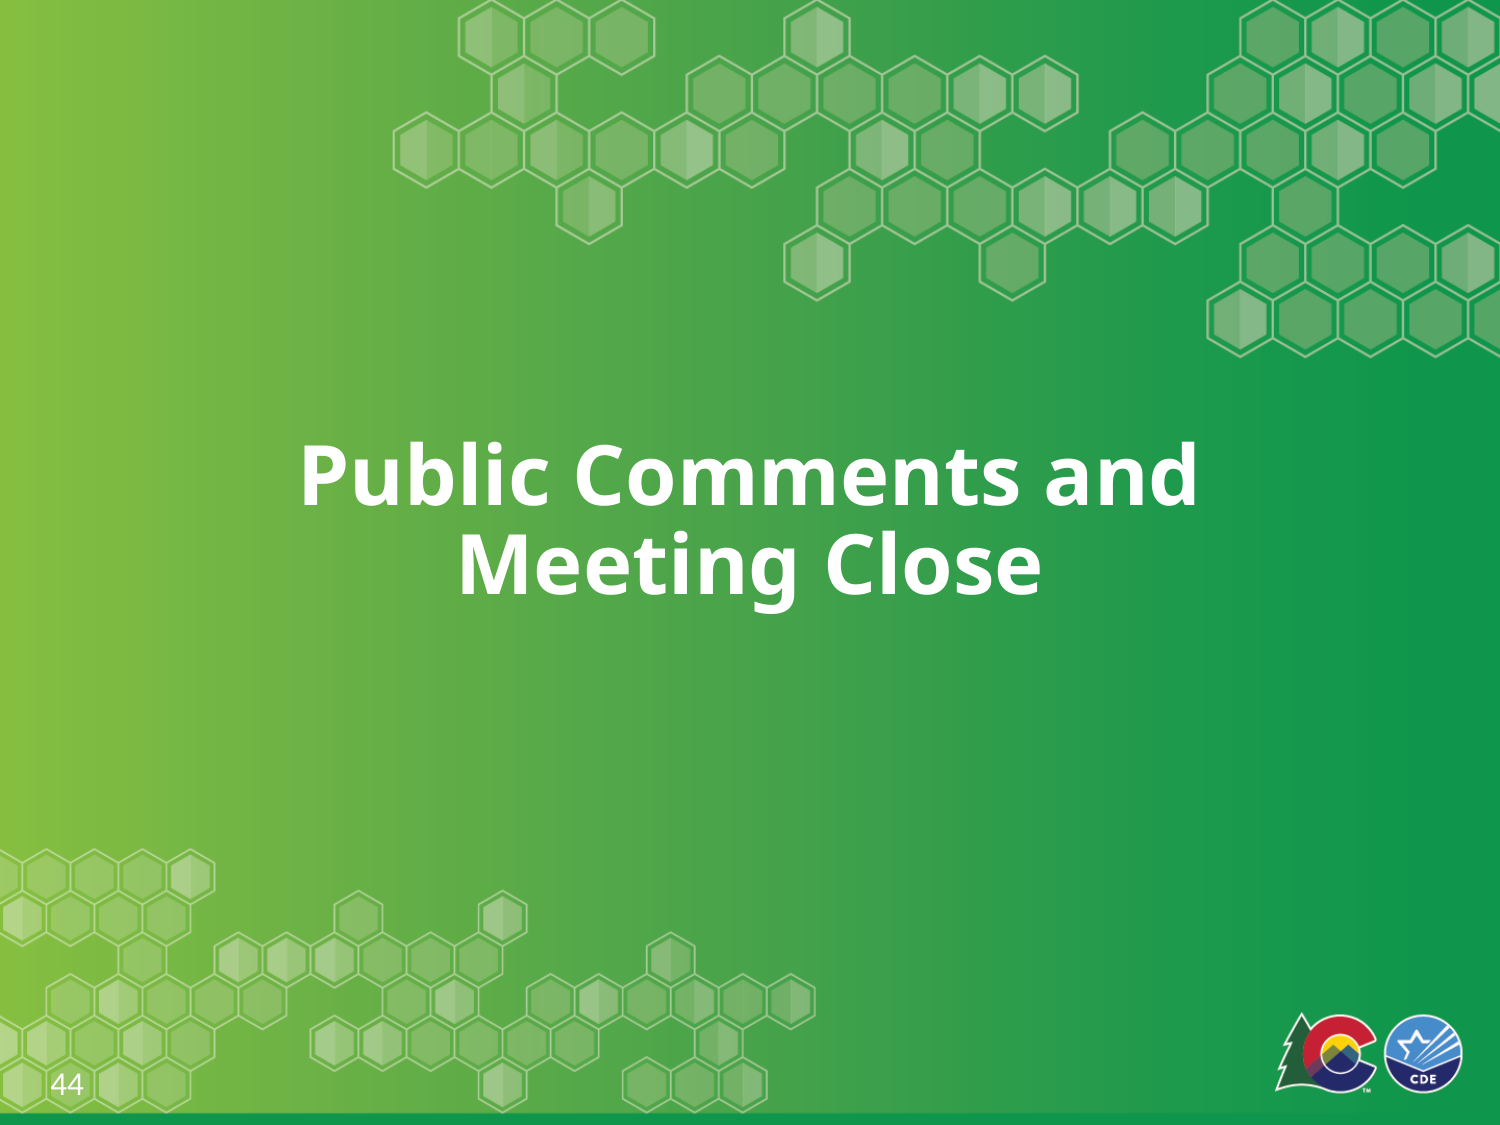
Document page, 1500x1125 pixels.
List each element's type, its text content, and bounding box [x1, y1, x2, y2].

title Public Comments and Meeting Close [112, 425, 1388, 810]
slide_number 44 [35, 1054, 373, 1115]
picture [0, 0, 1500, 1125]
